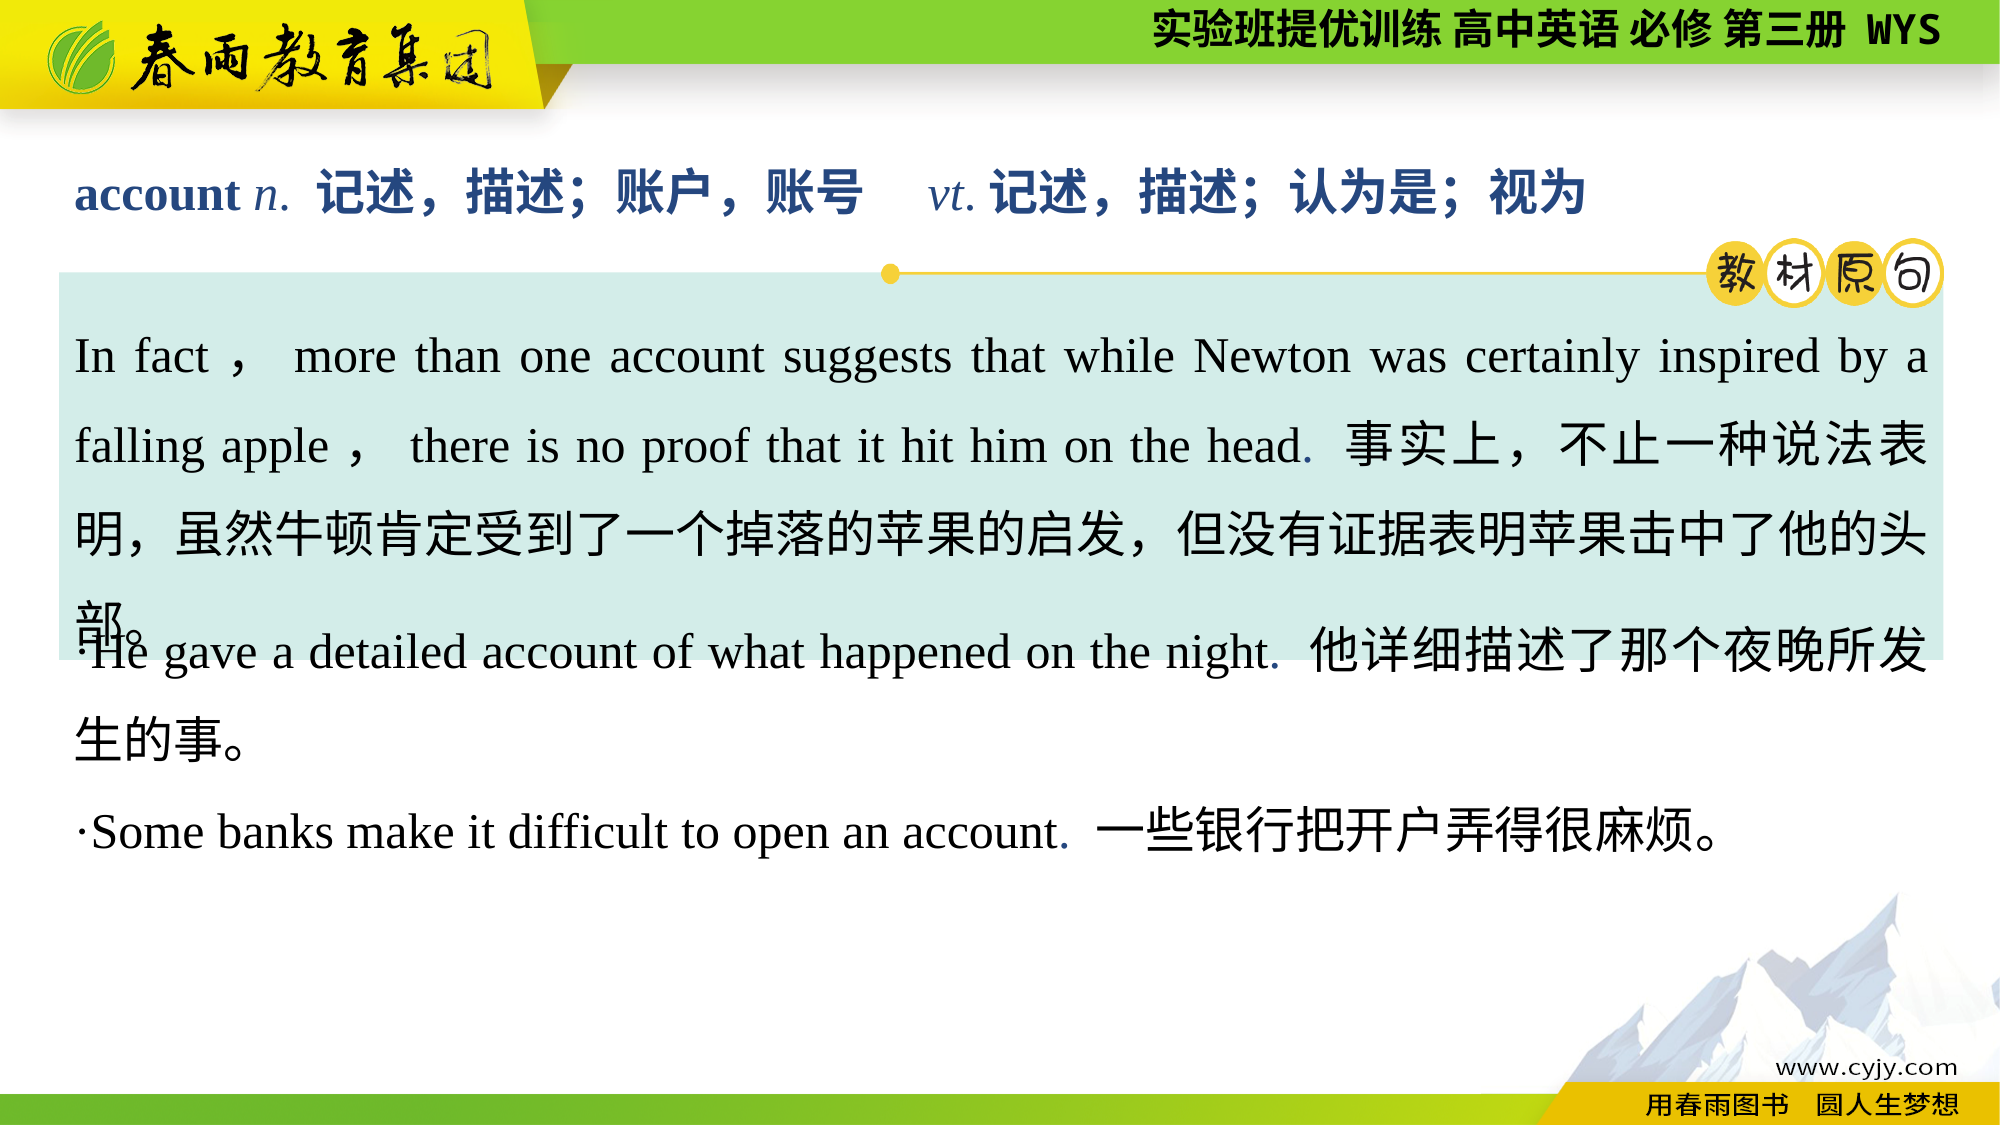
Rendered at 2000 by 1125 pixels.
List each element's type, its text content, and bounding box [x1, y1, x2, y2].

text_box In fact，more than one account suggests that while Newton was certainly inspired by a falling apple，there is no proof that it hit him on the head. 事实上，不止一种说法表明，虽然牛顿肯定受到了一个掉落的苹果的启发，但没有证据表明苹果击中了他的头部。 [59, 272, 1944, 581]
picture [0, 0, 2000, 1125]
list account n. 记述，描述；账户，账号 vt.记述，描述；认为是；视为 [59, 122, 1944, 217]
text_box ·He gave a detailed account of what happened on the night. 他详细描述了那个夜晚所发生的事。 ·Some banks make it difficult to open an account. 一些银行把开户弄得很麻烦。 [59, 581, 1944, 867]
